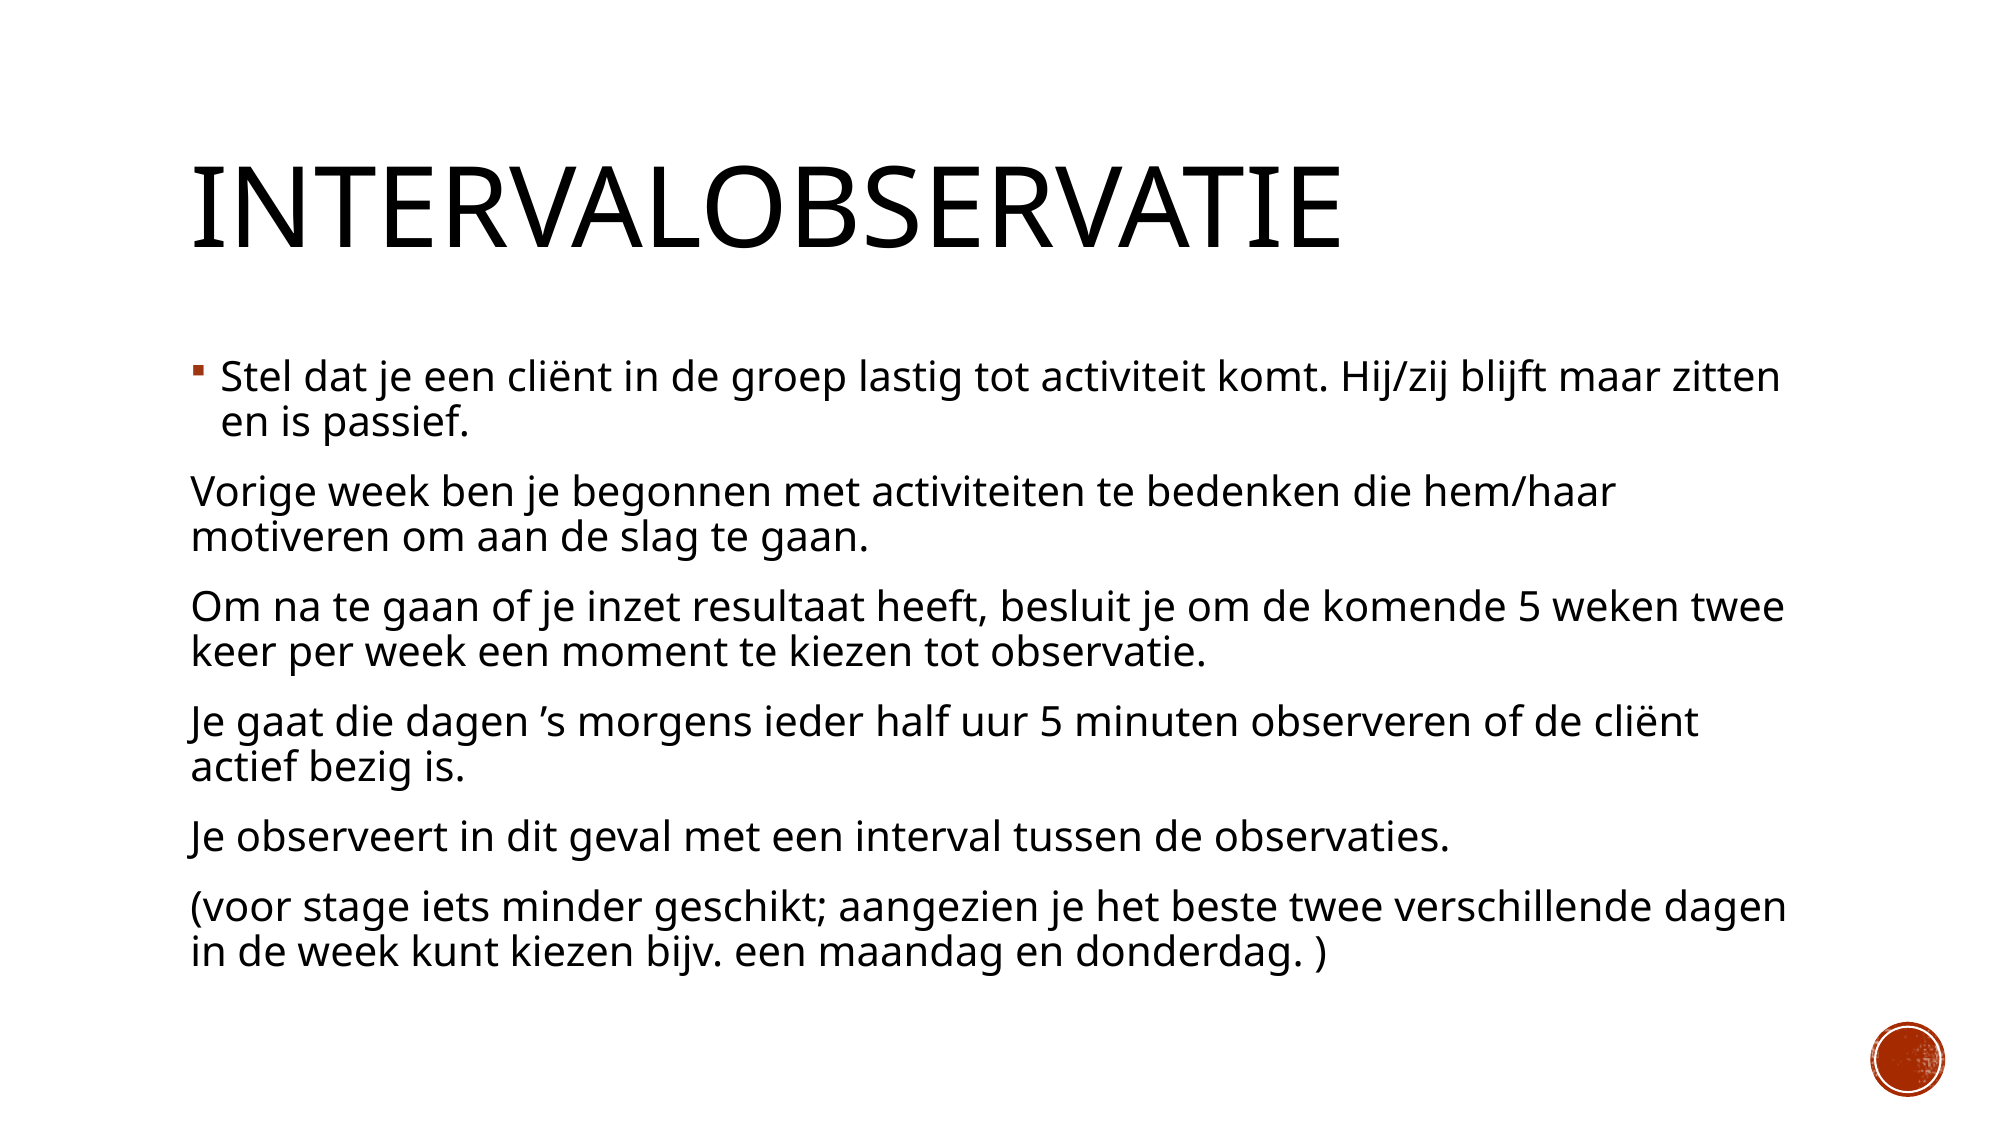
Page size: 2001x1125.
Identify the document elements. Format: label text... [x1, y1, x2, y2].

list Stel dat je een cliënt in de groep lastig tot activiteit komt. Hij/zij blijft maar zitten en is passief. Vorige week ben je begonnen met activiteiten te bedenken die hem/haar motiveren om aan de slag te gaan. Om na te gaan of je inzet resultaat heeft, besluit je om de komende 5 weken twee keer per week een moment te kiezen tot observatie. Je gaat die dagen ’s morgens ieder half uur 5 minuten observeren of de cliënt actief bezig is. Je observeert in dit geval met een interval tussen de observaties. (voor stage iets minder geschikt; aangezien je het beste twee verschillende dagen in de week kunt kiezen bijv. een maandag en donderdag. ) [175, 348, 1826, 1013]
title Intervalobservatie [175, 79, 1826, 344]
